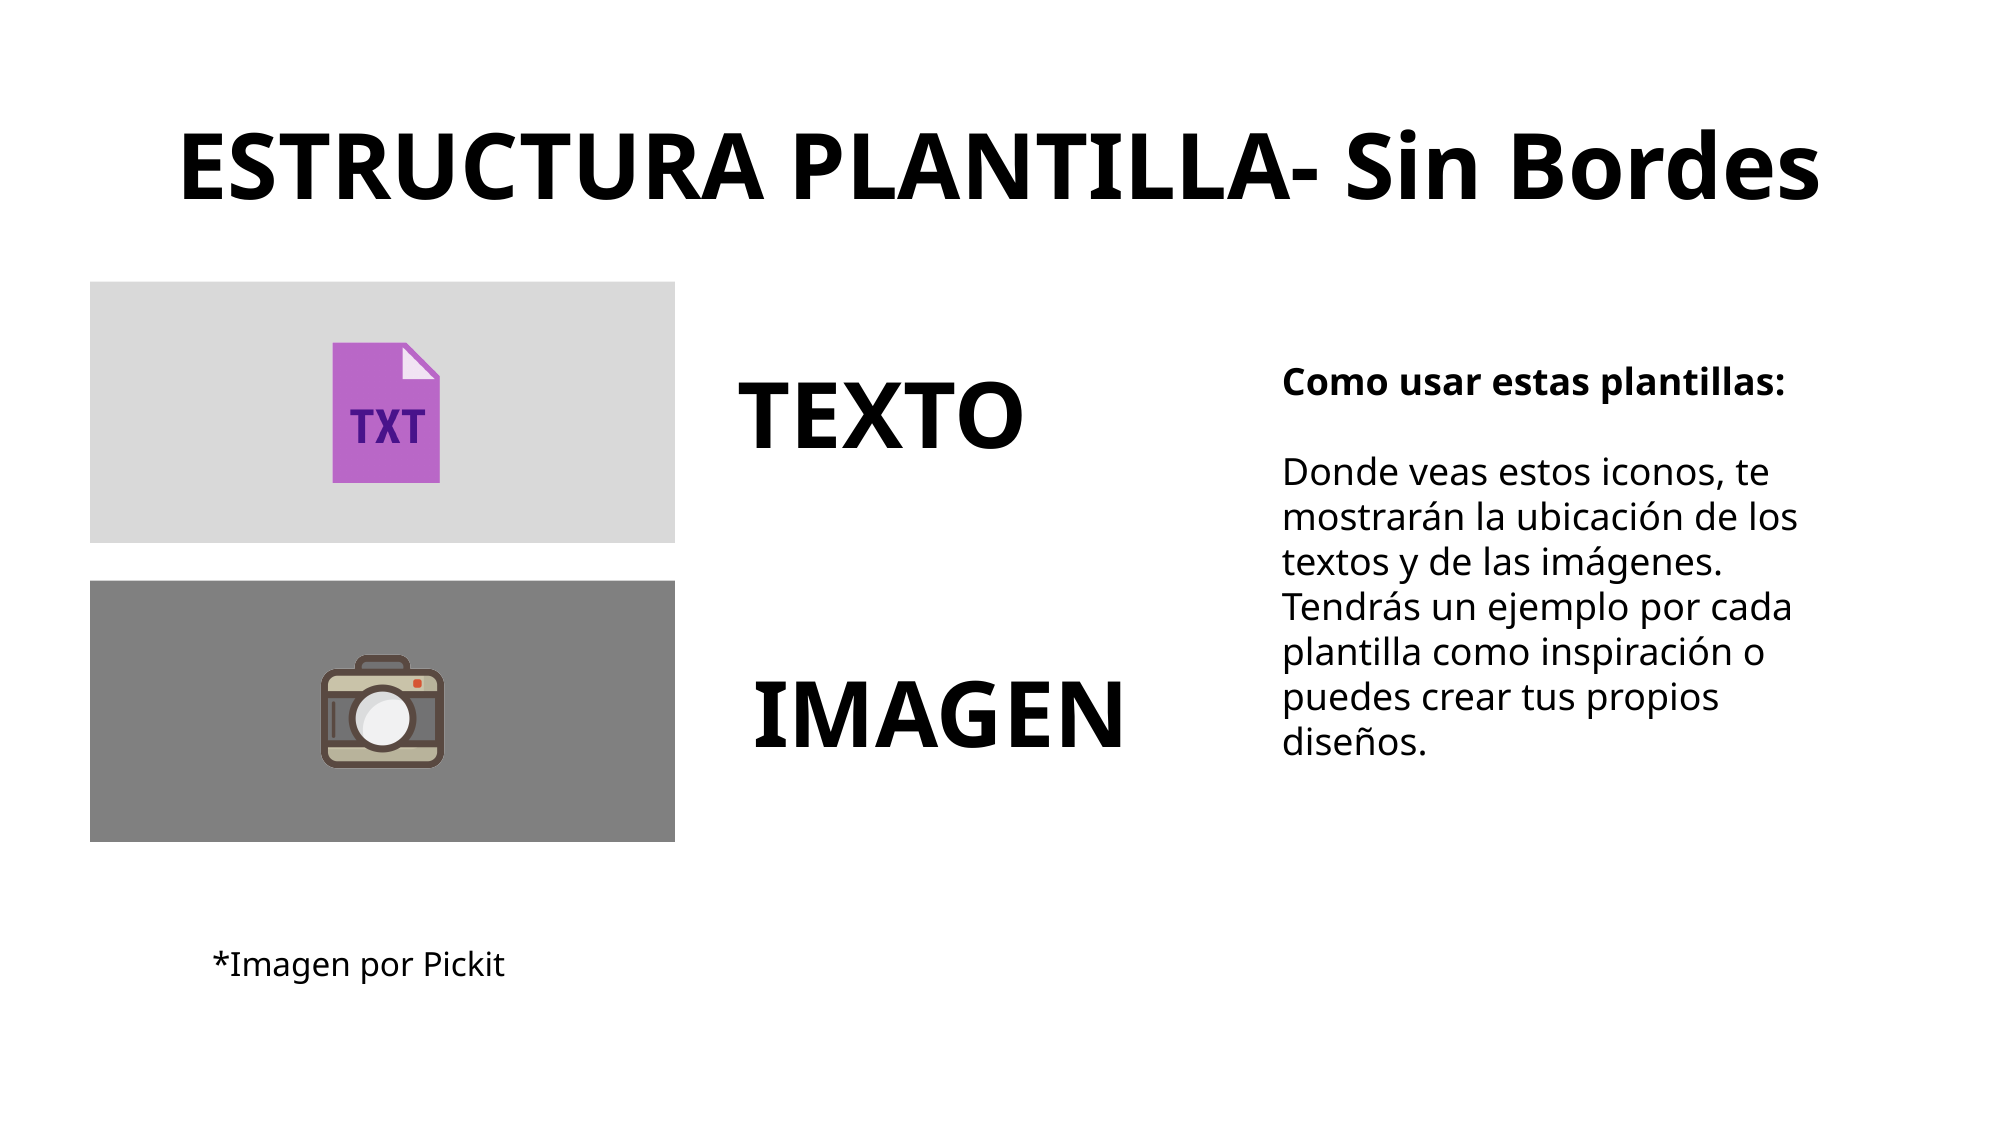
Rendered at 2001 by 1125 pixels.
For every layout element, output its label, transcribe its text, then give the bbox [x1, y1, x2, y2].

text_box Como usar estas plantillas: Donde veas estos iconos, te mostrarán la ubicación de los textos y de las imágenes. Tendrás un ejemplo por cada plantilla como inspiración o puedes crear tus propios diseños. [1267, 350, 1871, 771]
picture [302, 332, 463, 493]
text_box TEXTO [723, 349, 1182, 474]
text_box *Imagen por Pickit [197, 935, 626, 991]
text_box ESTRUCTURA PLANTILLA- Sin Bordes [129, 100, 1871, 226]
text_box [89, 281, 676, 544]
picture [278, 607, 487, 816]
text_box [89, 580, 676, 843]
text_box IMAGEN [738, 648, 1197, 773]
